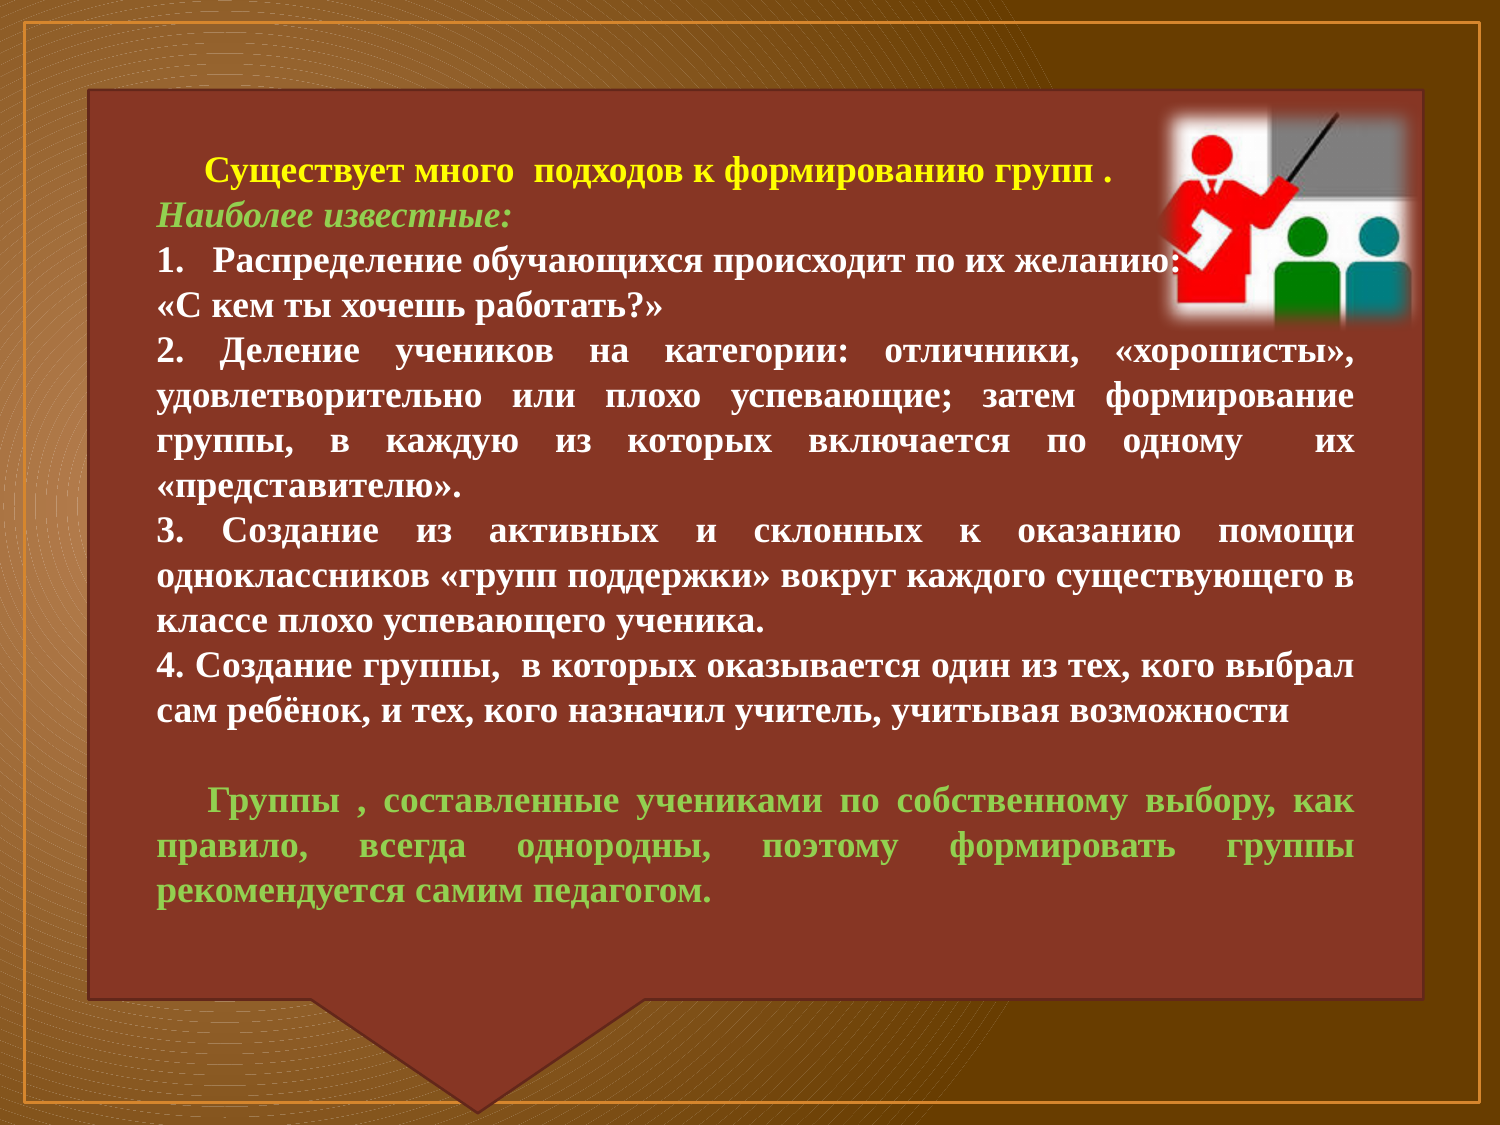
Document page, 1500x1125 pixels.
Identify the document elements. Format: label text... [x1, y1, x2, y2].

text_box Существует много подходов к формированию групп . Наиболее известные: Распределение обучающихся происходит по их желанию: «С кем ты хочешь работать?» 2. Деление учеников на категории: отличники, «хорошисты», удовлетворительно или плохо успевающие; затем формирование группы, в каждую из которых включается по одному их «представителю». 3. Создание из активных и склонных к оказанию помощи одноклассников «групп поддержки» вокруг каждого существующего в классе плохо успевающего ученика. 4. Создание группы, в которых оказывается один из тех, кого выбрал сам ребёнок, и тех, кого назначил учитель, учитывая возможности Группы , составленные учениками по собственному выбору, как правило, всегда однородны, поэтому формировать группы рекомендуется самим педагогом. [141, 137, 1371, 962]
picture [1154, 99, 1424, 334]
text_box [87, 88, 1425, 1115]
